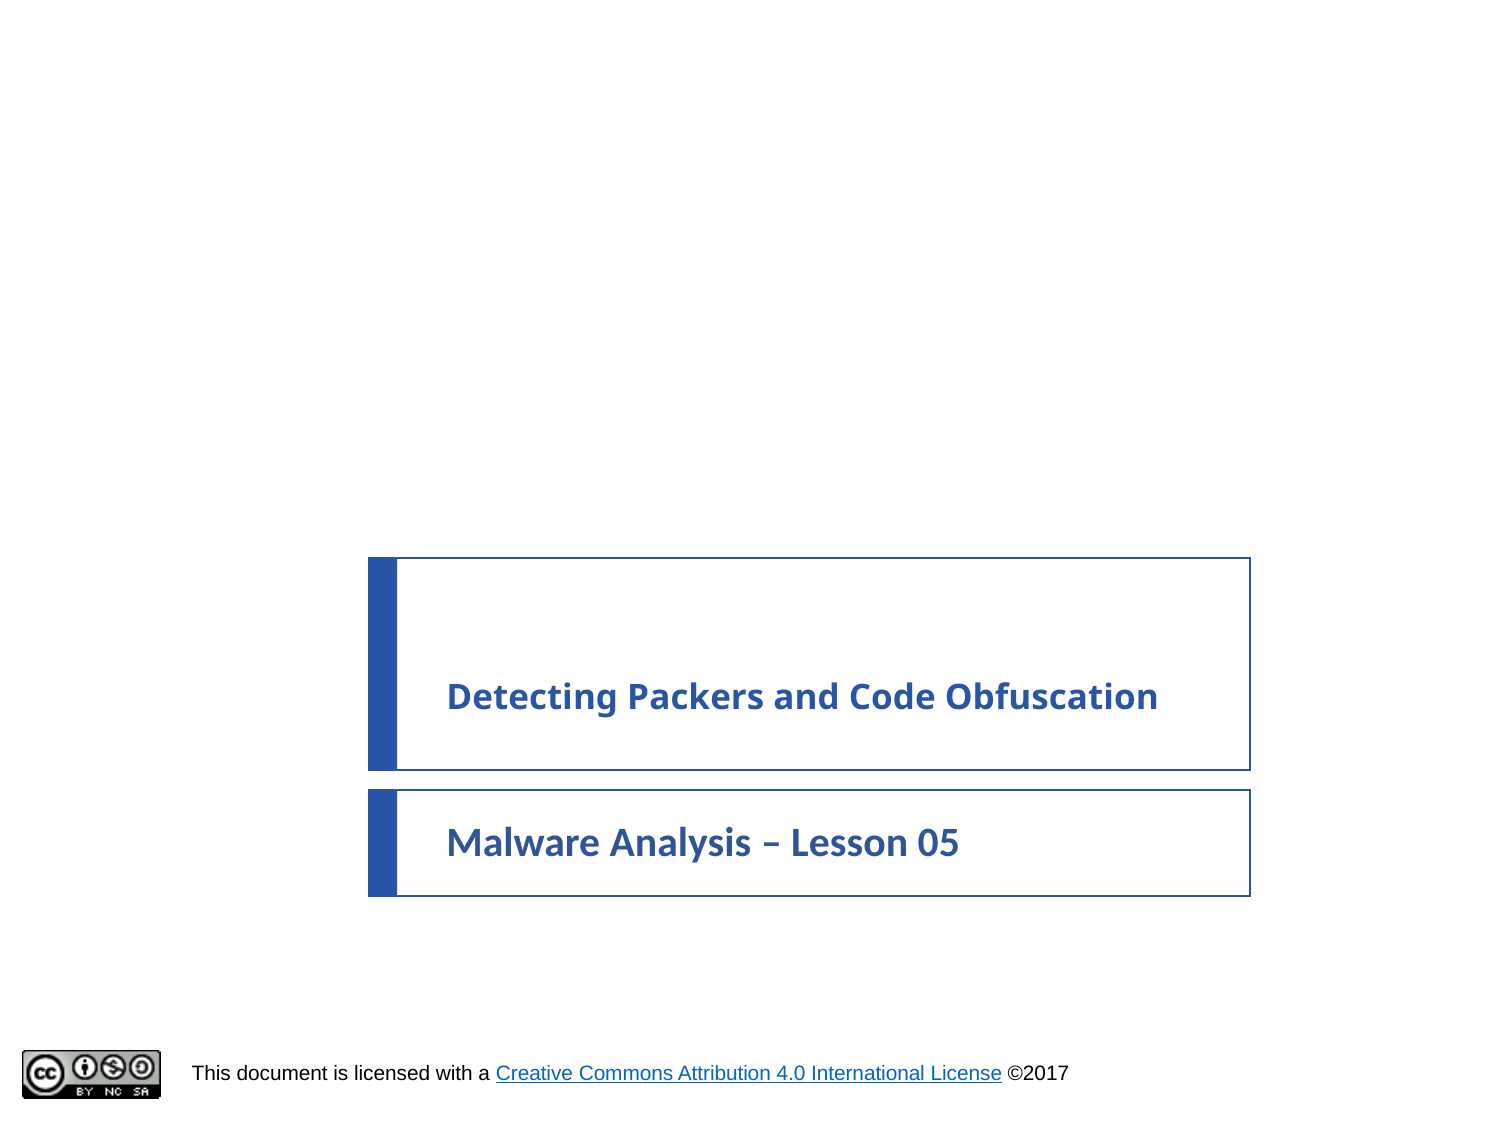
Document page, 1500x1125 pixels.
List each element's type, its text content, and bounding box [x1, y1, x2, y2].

picture [22, 1050, 161, 1099]
title Detecting Packers and Code Obfuscation [431, 592, 1189, 726]
list Malware Analysis – Lesson 05 [431, 819, 1124, 866]
